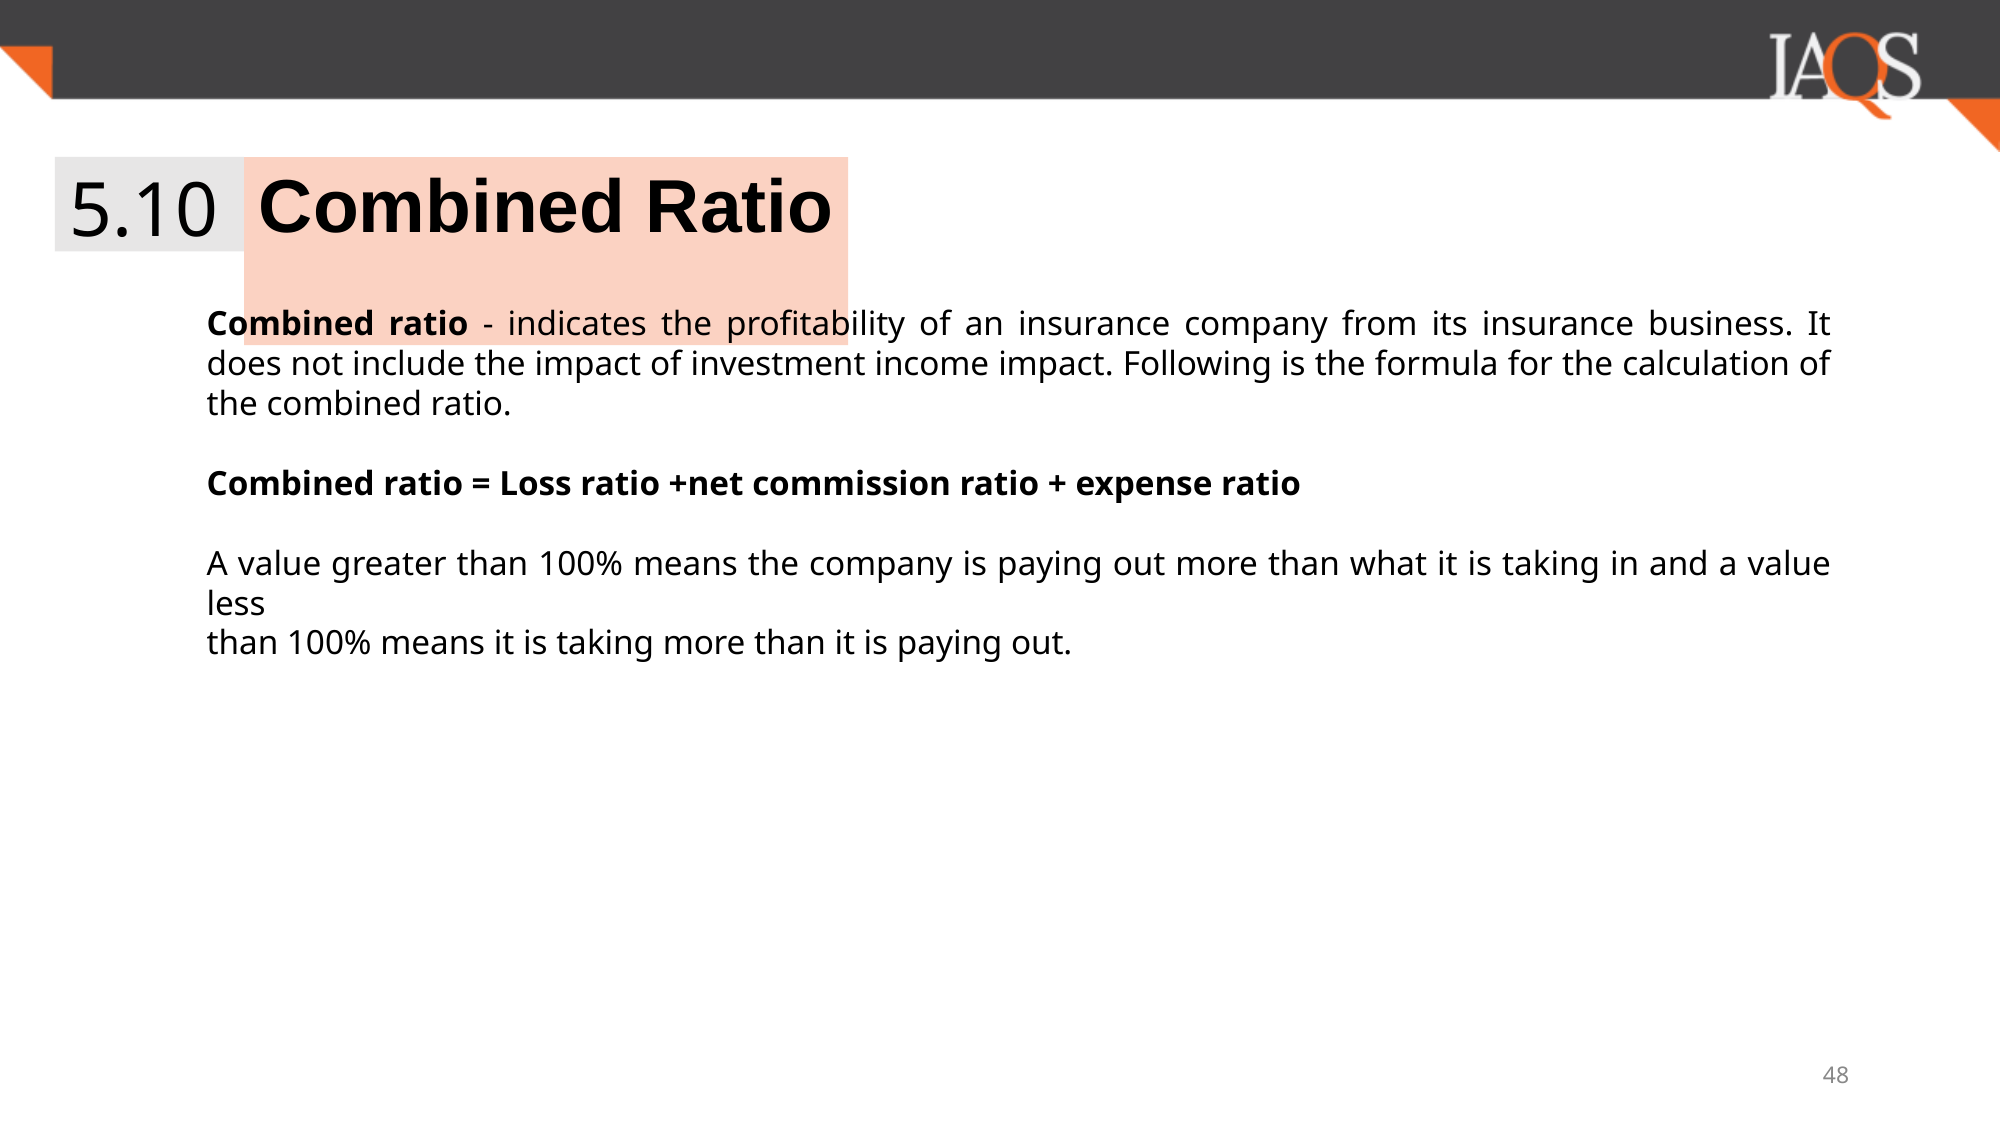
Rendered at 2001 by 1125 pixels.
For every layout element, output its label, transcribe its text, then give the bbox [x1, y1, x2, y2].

title Combined Ratio [244, 157, 849, 299]
slide_number ‹#› [1820, 1057, 1857, 1125]
text_box 5.10 [54, 156, 244, 252]
picture [0, 0, 2000, 152]
text_box Combined ratio - indicates the profitability of an insurance company from its insurance business. It does not include the impact of investment income impact. Following is the formula for the calculation of the combined ratio. Combined ratio = Loss ratio +net commission ratio + expense ratio A value greater than 100% means the company is paying out more than what it is taking in and a value less than 100% means it is taking more than it is paying out. [204, 299, 1835, 662]
